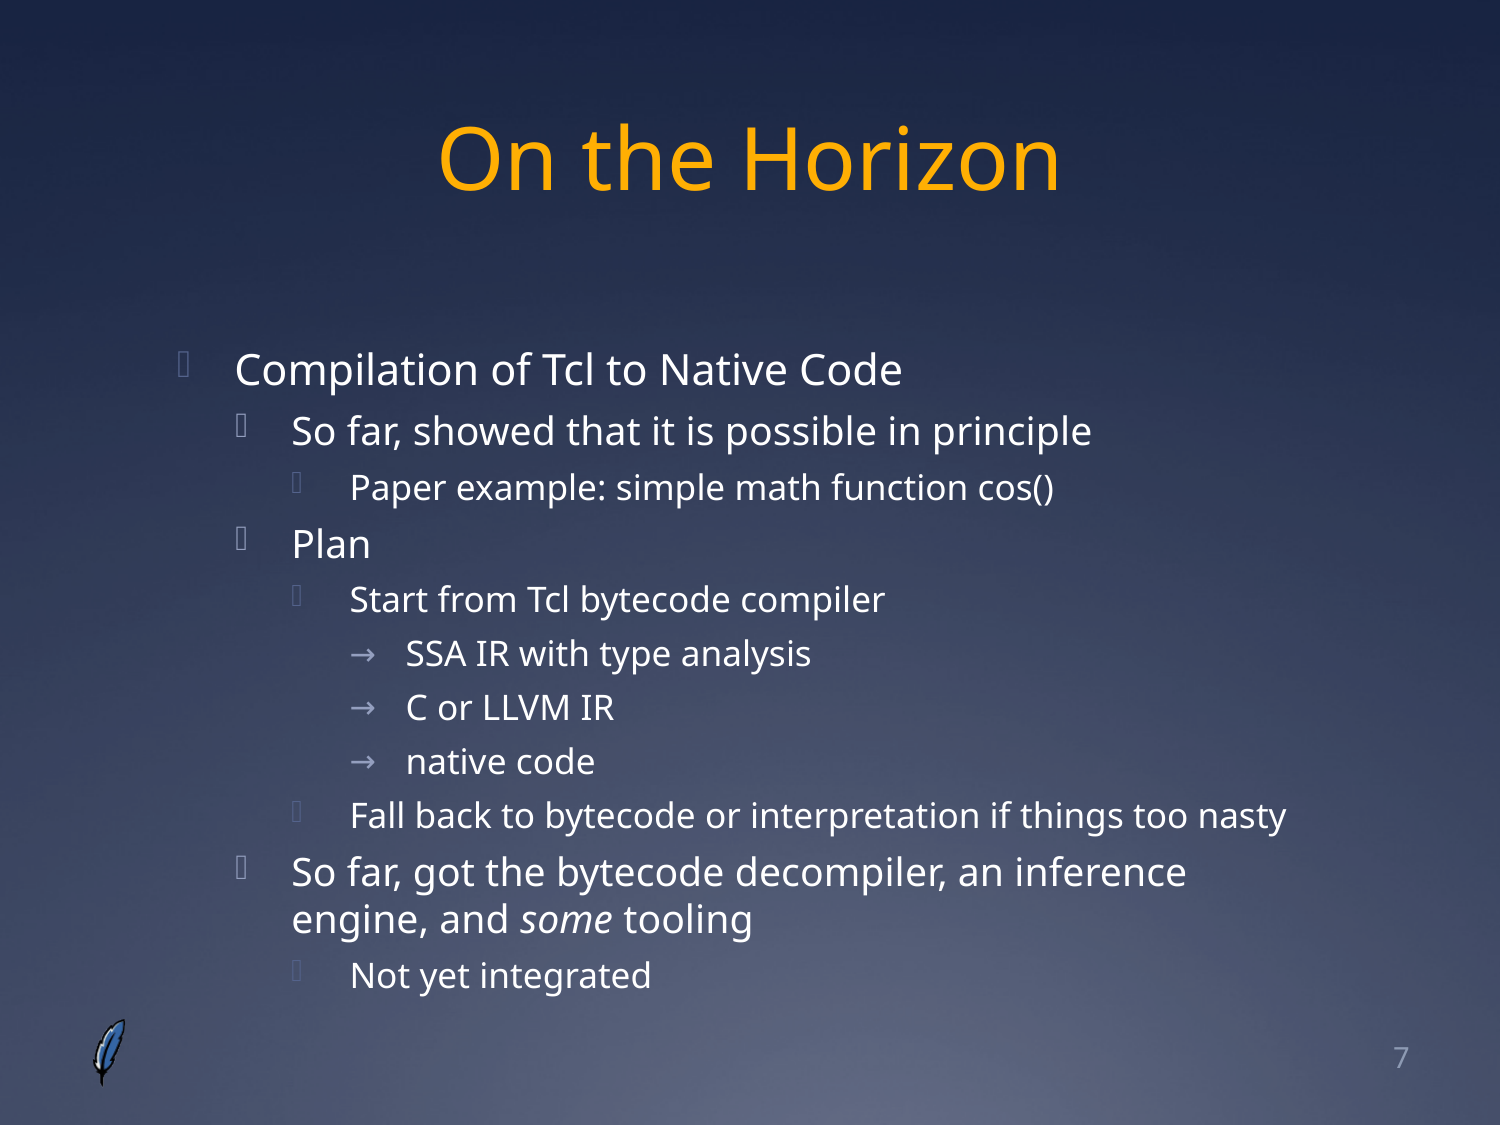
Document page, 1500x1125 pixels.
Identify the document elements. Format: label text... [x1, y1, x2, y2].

list Compilation of Tcl to Native Code So far, showed that it is possible in principle Paper example: simple math function cos() Plan Start from Tcl bytecode compiler SSA IR with type analysis C or LLVM IR native code Fall back to bytecode or interpretation if things too nasty So far, got the bytecode decompiler, an inference engine, and some tooling Not yet integrated [162, 335, 1338, 1005]
slide_number 7 [1325, 1029, 1425, 1090]
title On the Horizon [100, 95, 1400, 225]
picture [75, 1019, 143, 1088]
